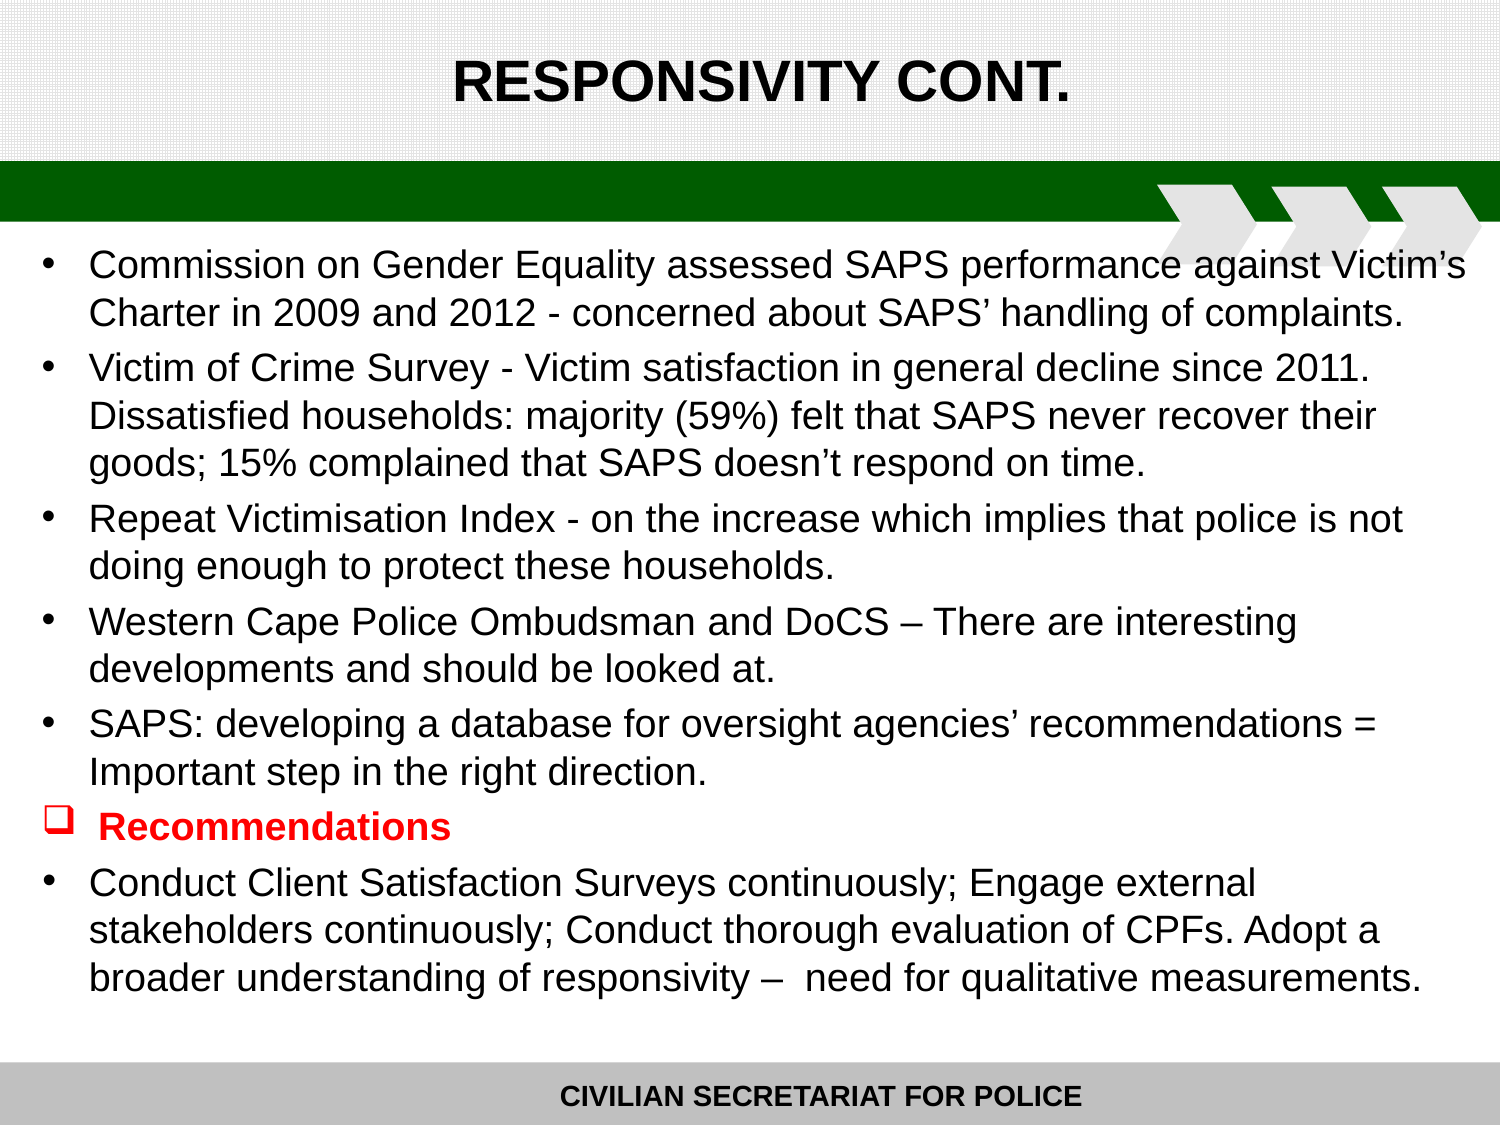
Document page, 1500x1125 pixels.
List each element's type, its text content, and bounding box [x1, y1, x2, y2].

title RESPONSIVITY CONT. [87, 19, 1437, 138]
list Commission on Gender Equality assessed SAPS performance against Victim’s Charter in 2009 and 2012 - concerned about SAPS’ handling of complaints. Victim of Crime Survey - Victim satisfaction in general decline since 2011. Dissatisfied households: majority (59%) felt that SAPS never recover their goods; 15% complained that SAPS doesn’t respond on time. Repeat Victimisation Index - on the increase which implies that police is not doing enough to protect these households. Western Cape Police Ombudsman and DoCS – There are interesting developments and should be looked at. SAPS: developing a database for oversight agencies’ recommendations = Important step in the right direction. Recommendations Conduct Client Satisfaction Surveys continuously; Engage external stakeholders continuously; Conduct thorough evaluation of CPFs. Adopt a broader understanding of responsivity – need for qualitative measurements. [26, 231, 1498, 1028]
